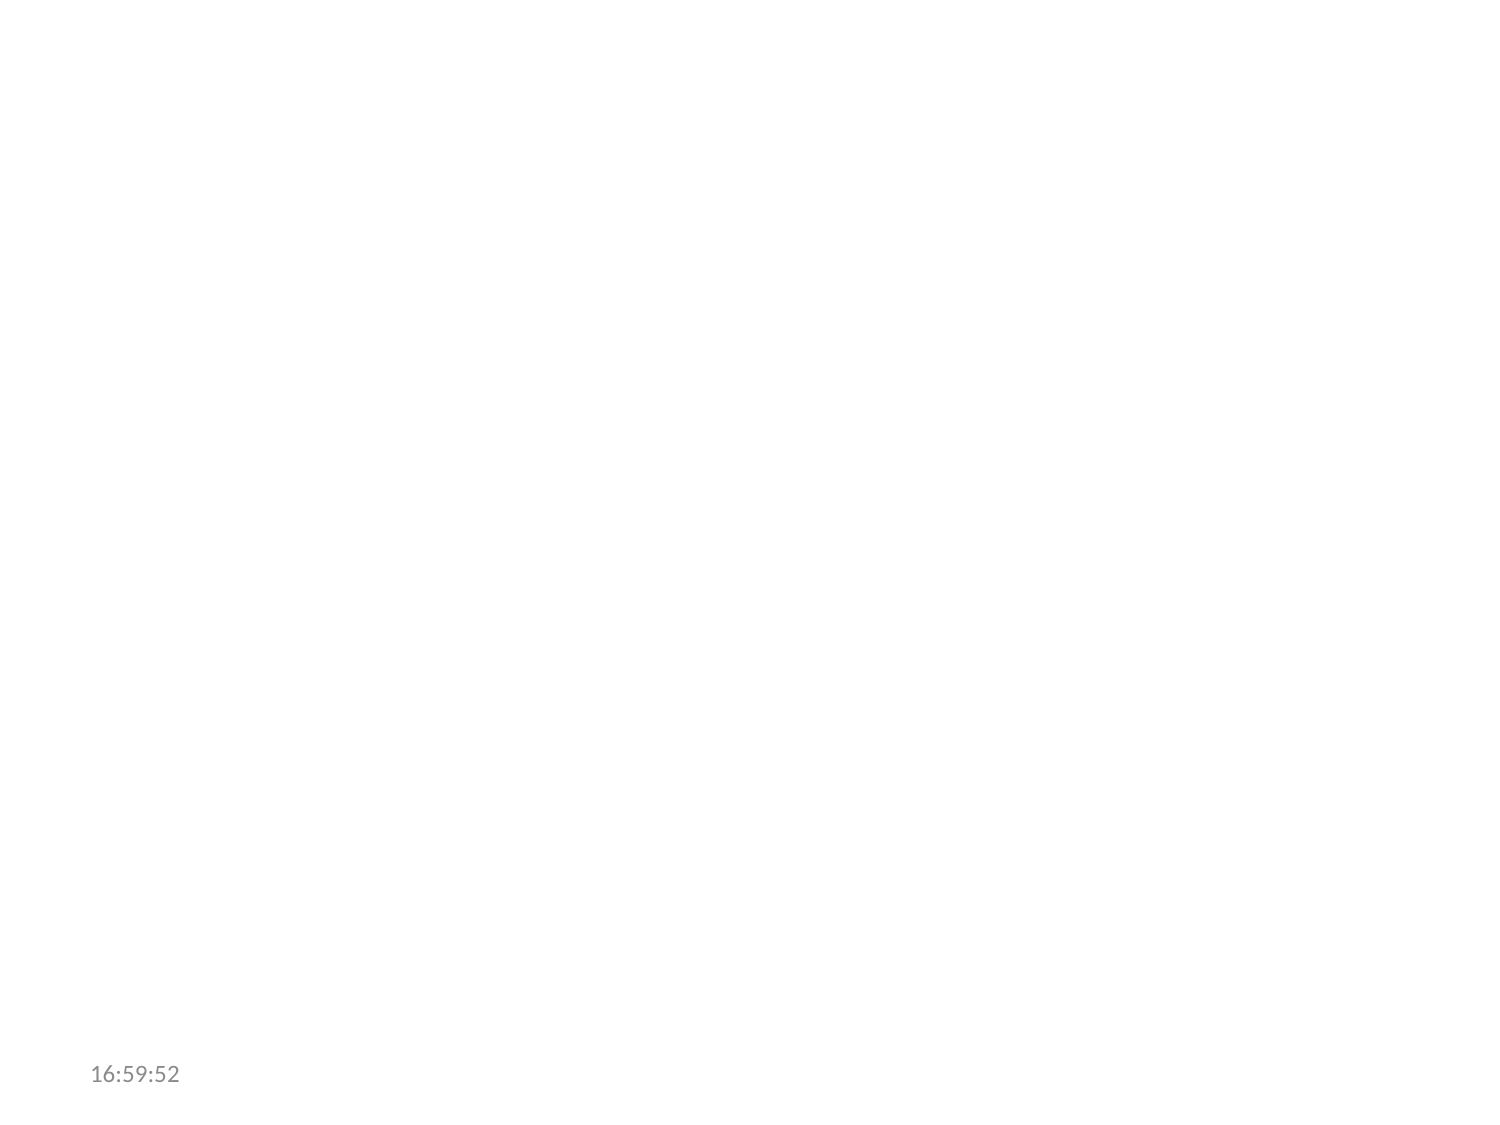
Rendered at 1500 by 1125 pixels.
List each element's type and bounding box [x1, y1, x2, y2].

slide_number [75, 1042, 425, 1103]
